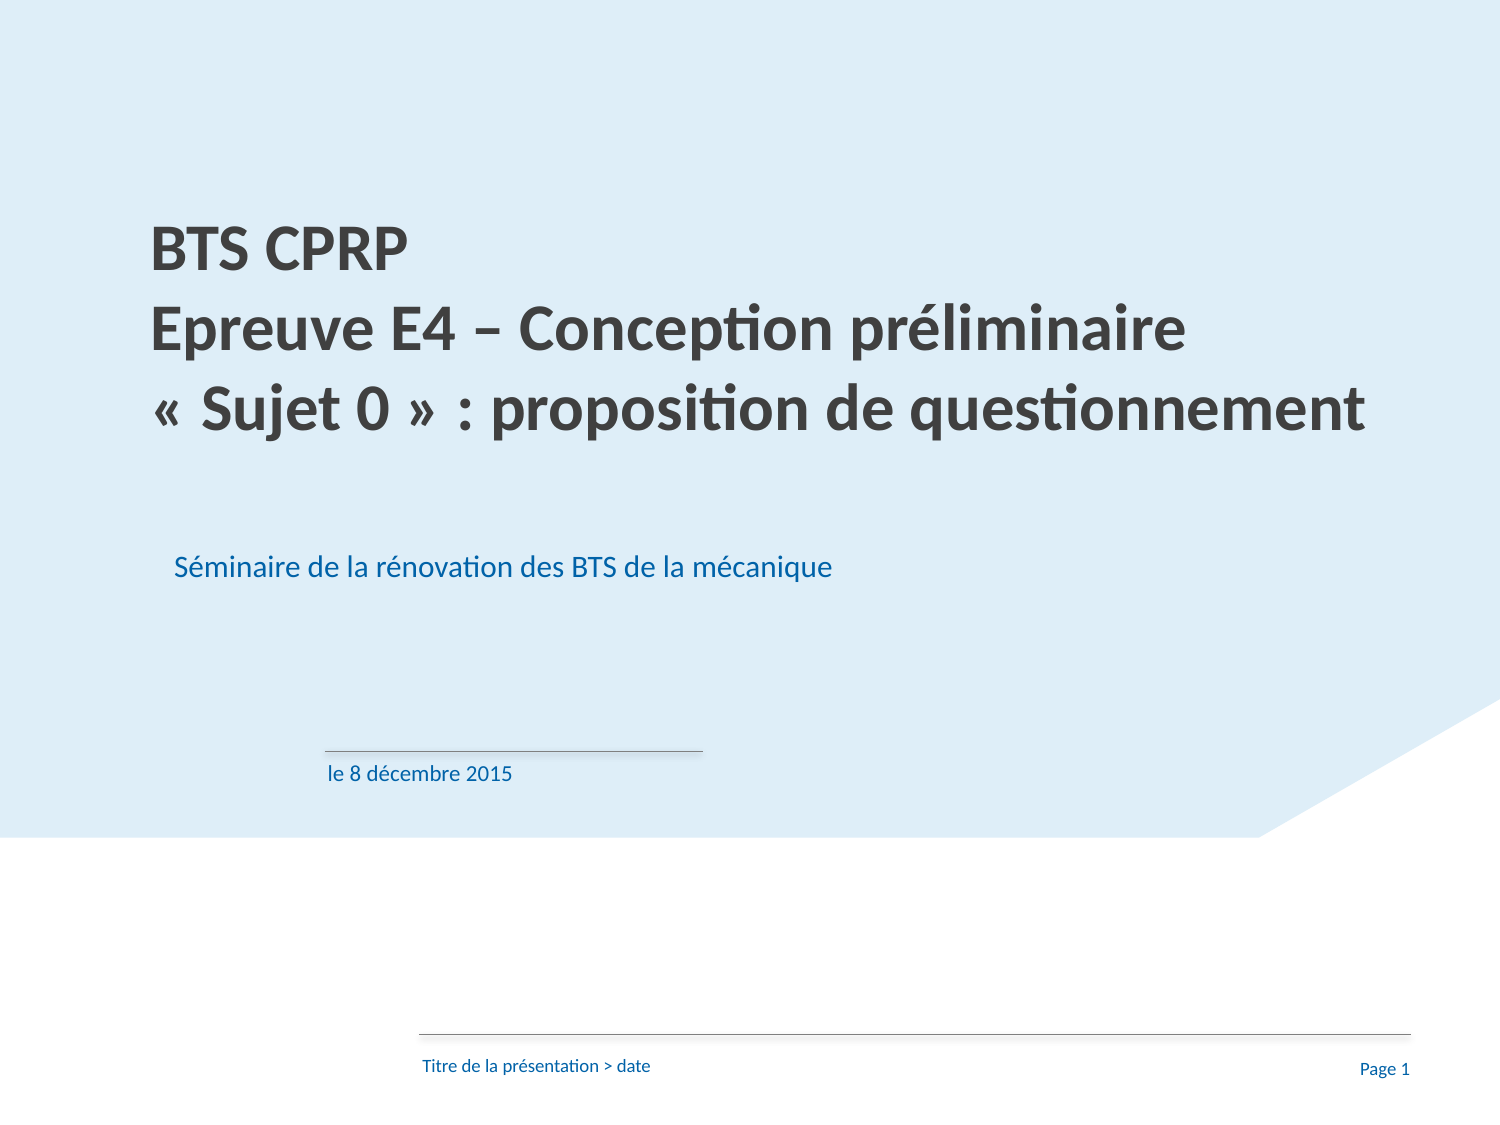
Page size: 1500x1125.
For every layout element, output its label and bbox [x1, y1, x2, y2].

text_box [0, 0, 1500, 838]
